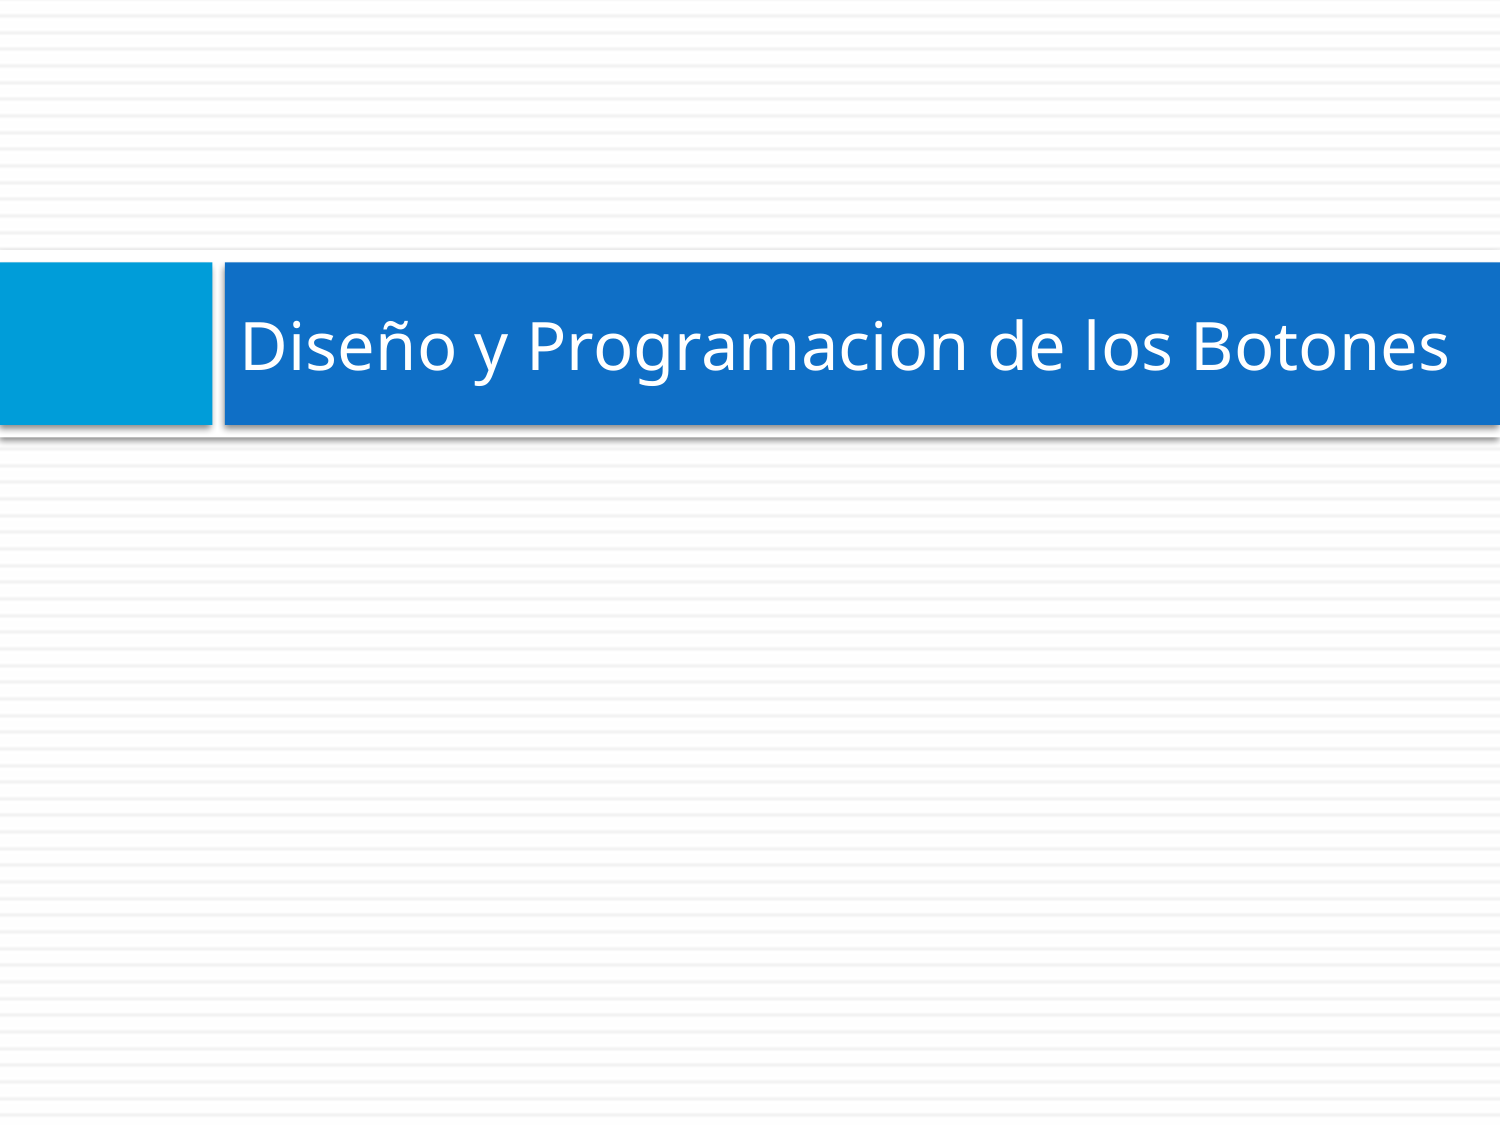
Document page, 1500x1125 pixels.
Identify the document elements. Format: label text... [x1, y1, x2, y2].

title Diseño y Programacion de los Botones [225, 262, 1475, 425]
